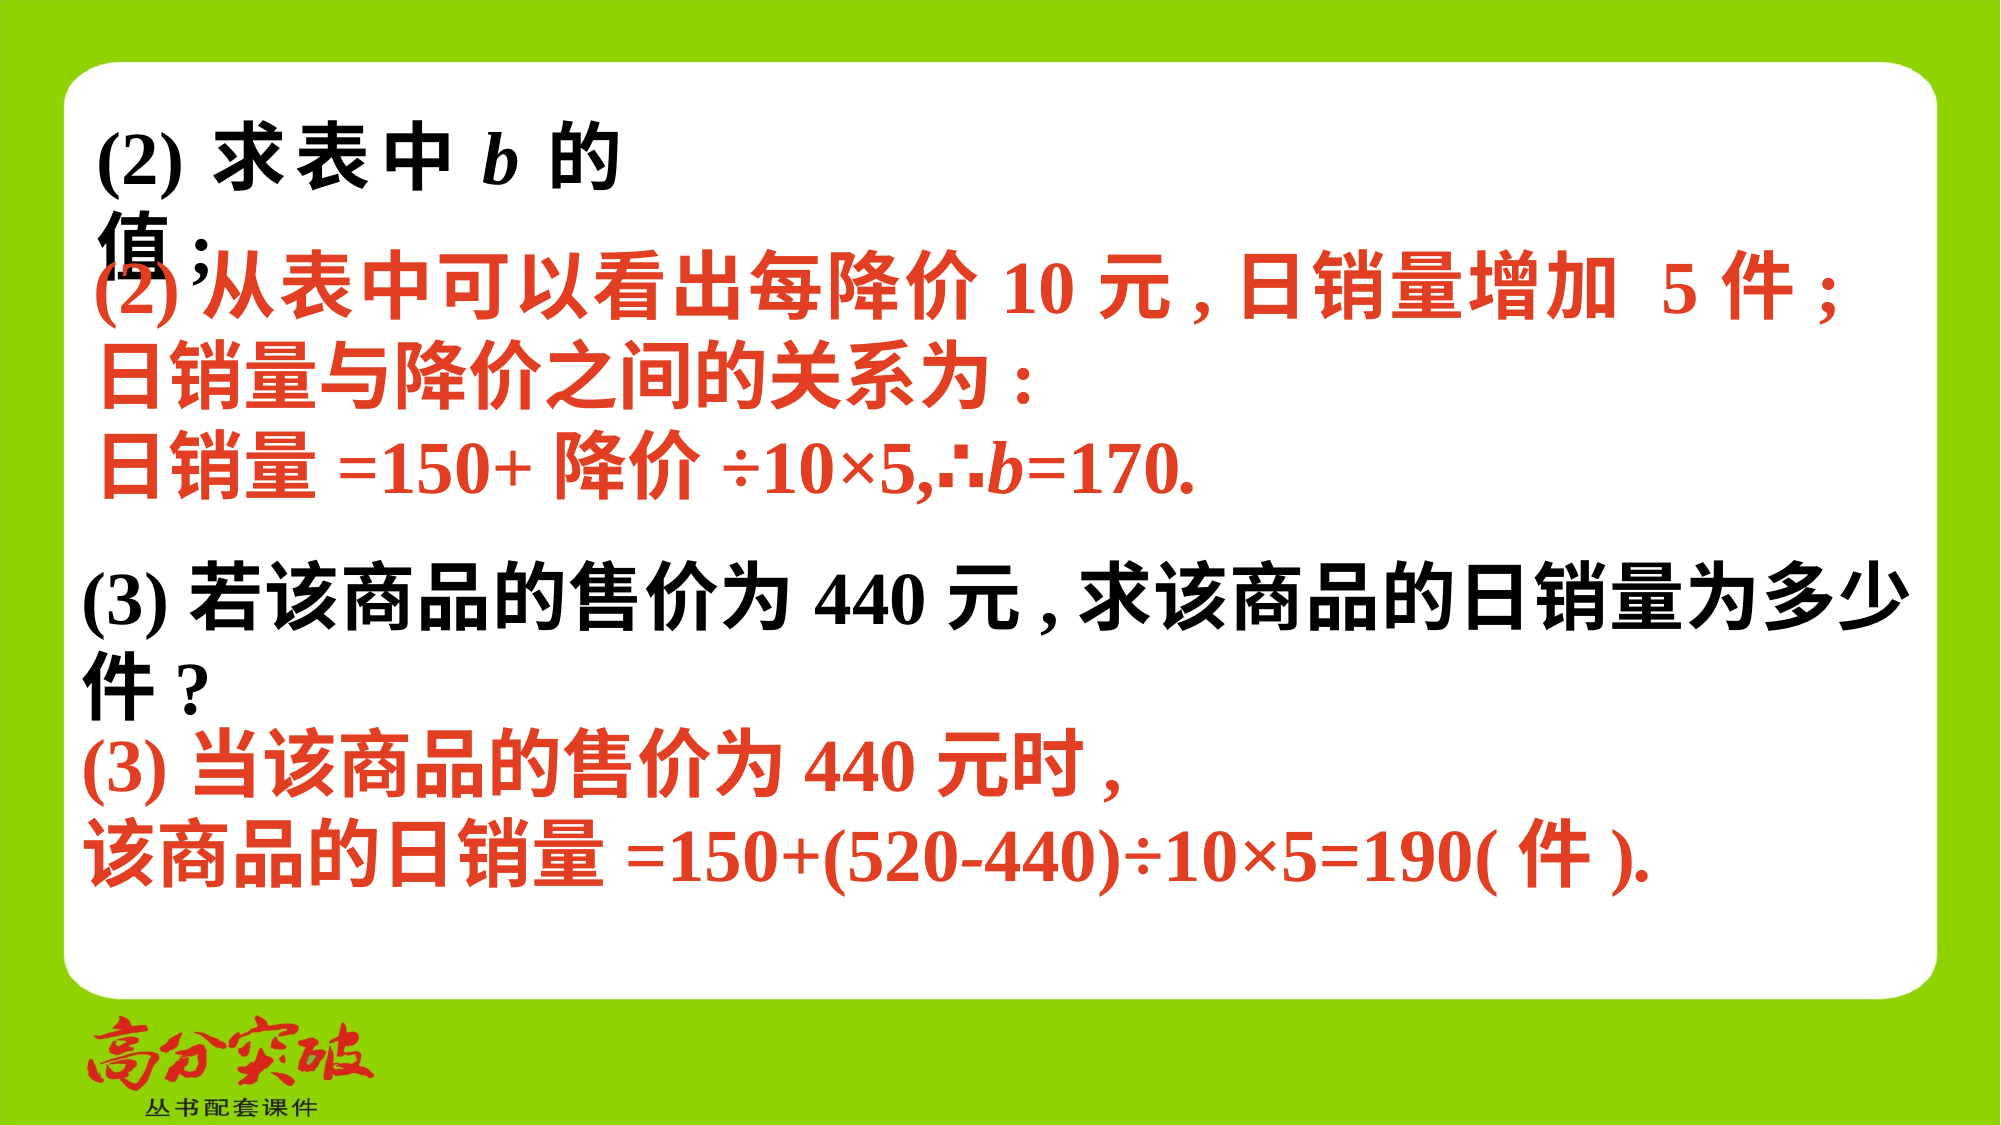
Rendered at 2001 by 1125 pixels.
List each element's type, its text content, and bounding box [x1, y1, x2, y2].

text_box (3)当该商品的售价为440元时, 该商品的日销量=150+(520-440)÷10×5=190(件). [66, 708, 1756, 904]
text_box (2)求表中b的值; [82, 101, 637, 207]
text_box (2)从表中可以看出每降价10元,日销量增加 5件;日销量与降价之间的关系为: 日销量=150+降价÷10×5,∴b=170. [78, 231, 1874, 516]
picture [0, 0, 2001, 1125]
text_box (3)若该商品的售价为440元,求该商品的日销量为多少件? [66, 542, 1928, 647]
